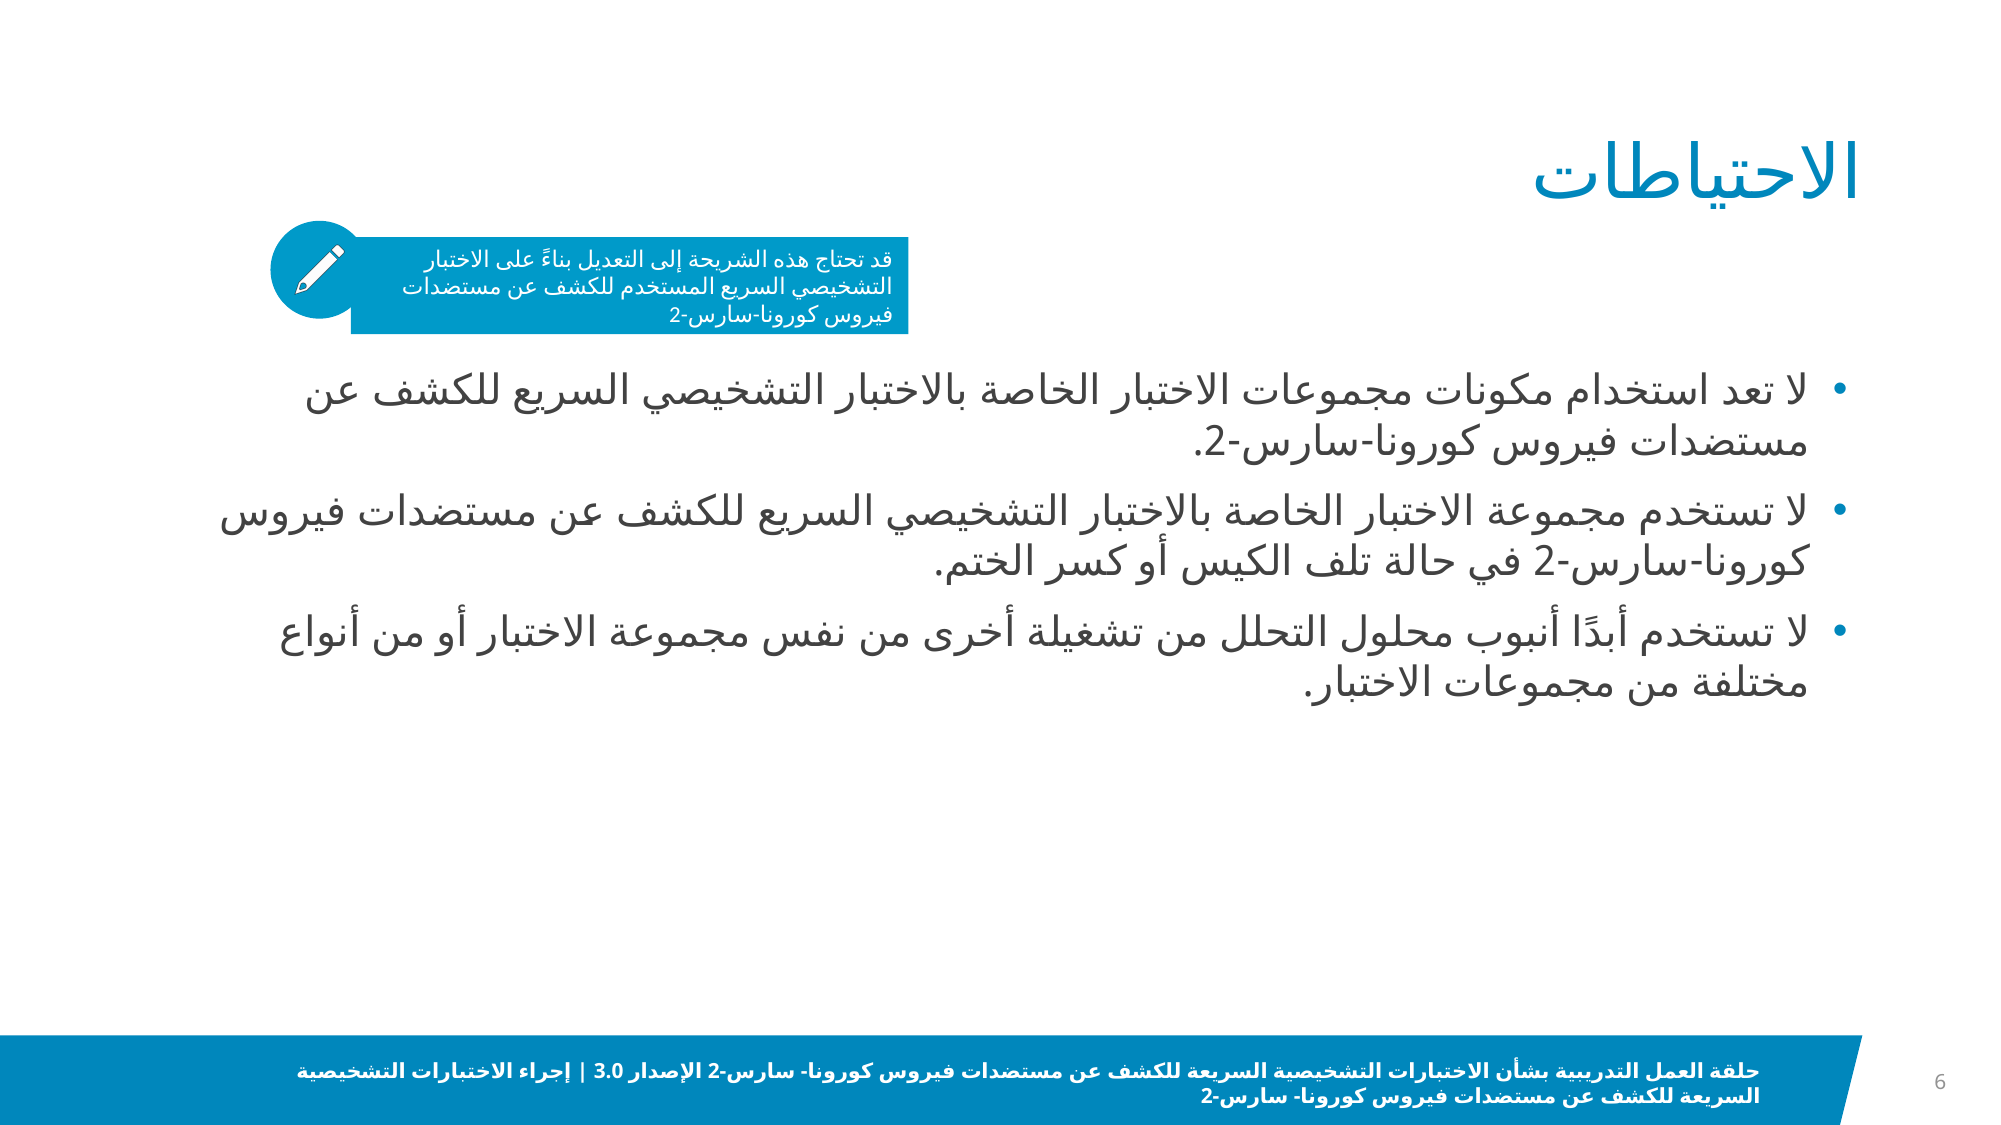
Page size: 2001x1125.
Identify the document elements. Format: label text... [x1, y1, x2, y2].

slide_number 6 [1862, 1035, 1947, 1125]
list لا تعد استخدام مكونات مجموعات الاختبار الخاصة بالاختبار التشخيصي السريع للكشف عن مستضدات فيروس كورونا-سارس-2. لا تستخدم مجموعة الاختبار الخاصة بالاختبار التشخيصي السريع للكشف عن مستضدات فيروس كورونا-سارس-2 في حالة تلف الكيس أو كسر الختم. لا تستخدم أبدًا أنبوب محلول التحلل من تشغيلة أخرى من نفس مجموعة الاختبار أو من أنواع مختلفة من مجموعات الاختبار. [137, 284, 1863, 1014]
title الاحتياطات [137, 59, 1863, 215]
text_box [270, 220, 909, 319]
footer حلقة العمل التدريبية بشأن الاختبارات التشخيصية السريعة للكشف عن مستضدات فيروس كورونا- سارس-2 الإصدار 3.0 | إجراء الاختبارات التشخيصية السريعة للكشف عن مستضدات فيروس كورونا- سارس-2 [239, 1041, 1761, 1124]
